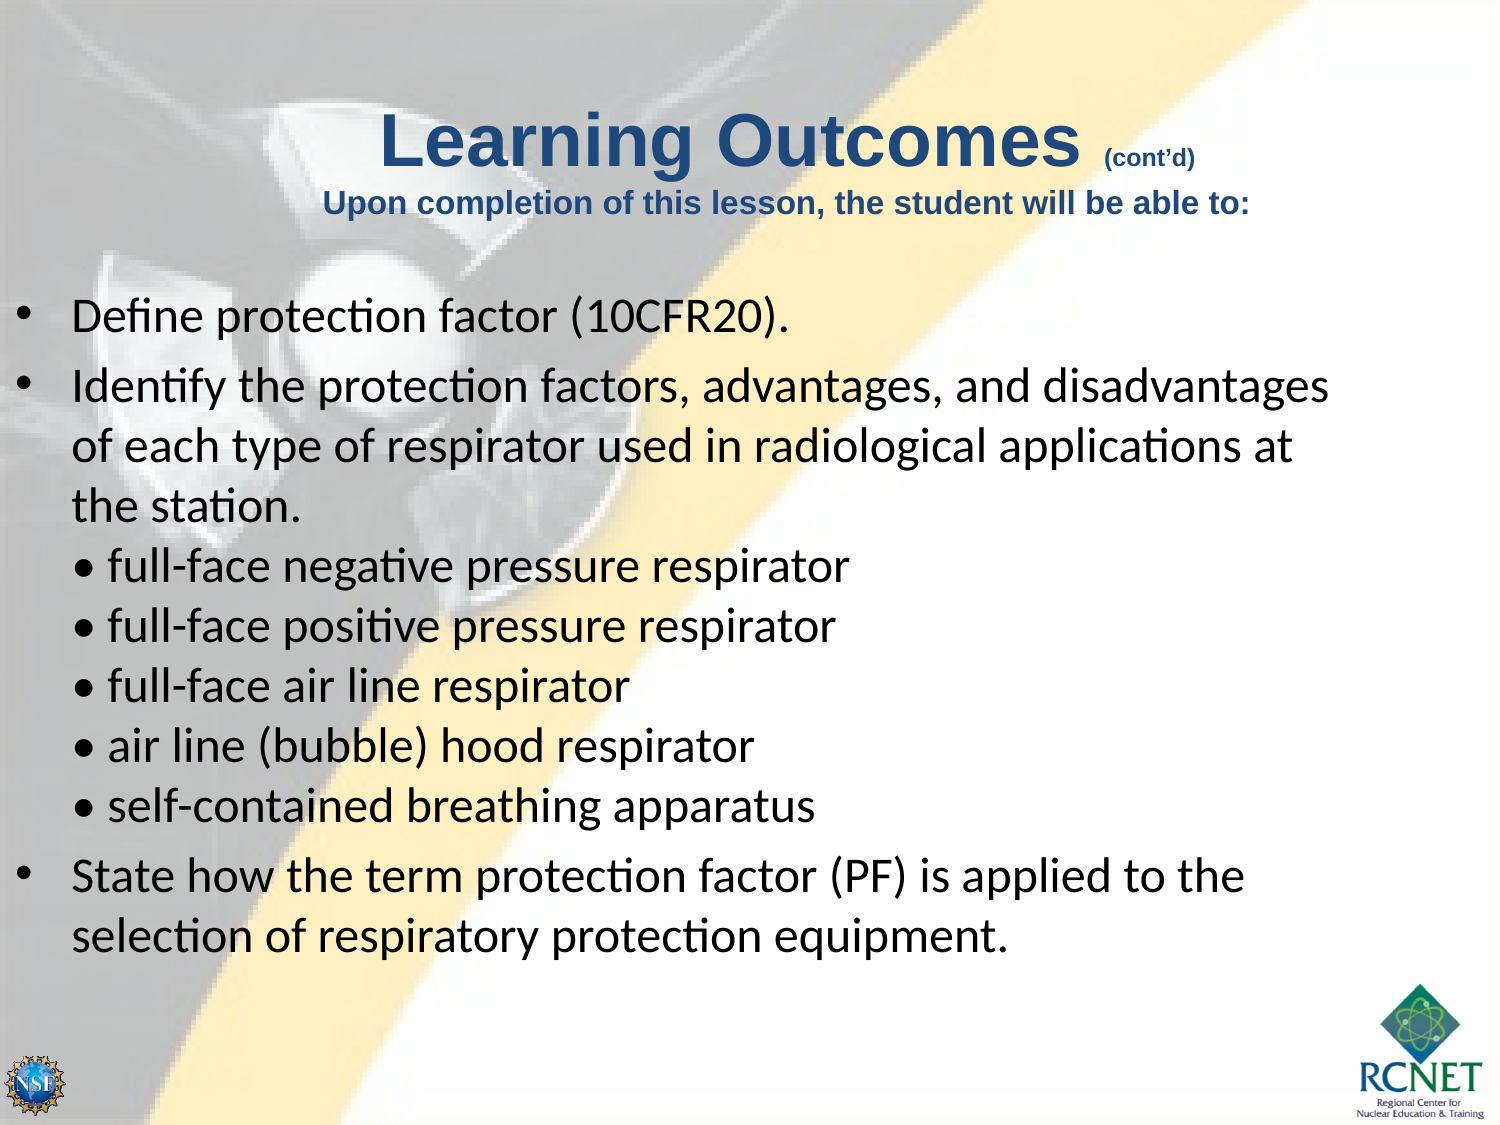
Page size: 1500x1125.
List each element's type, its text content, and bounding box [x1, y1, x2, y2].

list Define protection factor (10CFR20). Identify the protection factors, advantages, and disadvantages of each type of respirator used in radiological applications at the station. • full-face negative pressure respirator • full-face positive pressure respirator • full-face air line respirator • air line (bubble) hood respirator • self-contained breathing apparatus State how the term protection factor (PF) is applied to the selection of respiratory protection equipment. [0, 275, 1350, 1013]
text_box Learning Outcomes (cont’d) Upon completion of this lesson, the student will be able to: [200, 62, 1375, 250]
picture [0, 1056, 75, 1116]
picture [1332, 977, 1500, 1125]
